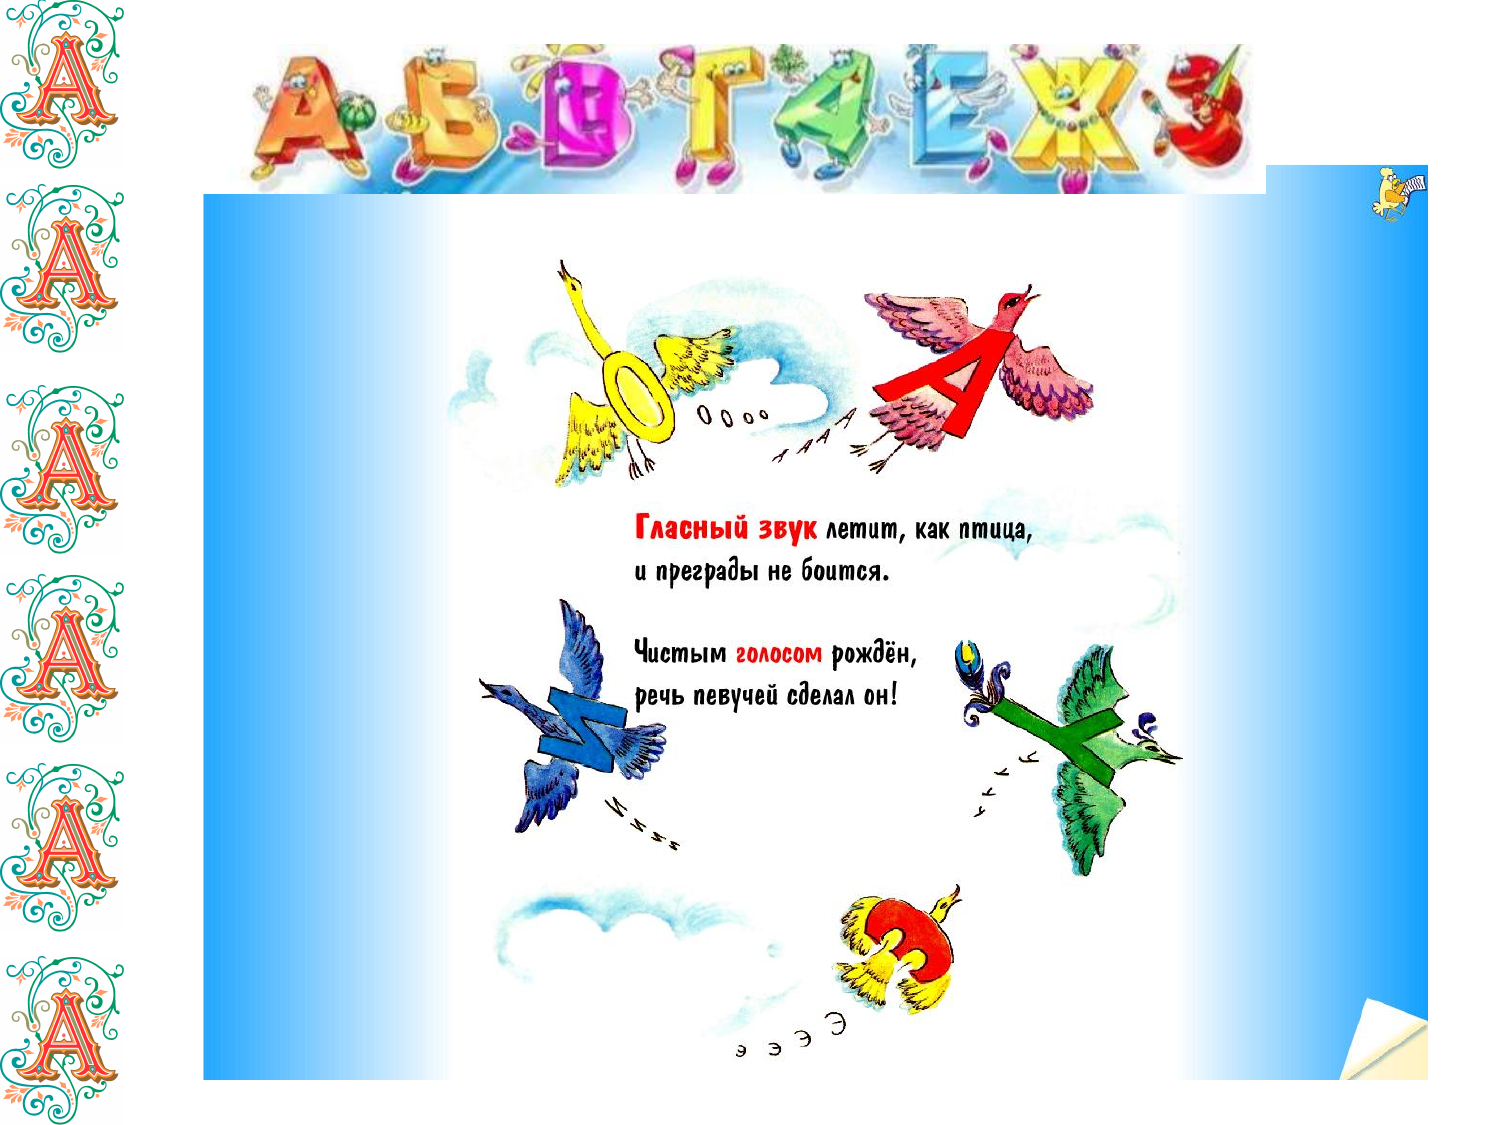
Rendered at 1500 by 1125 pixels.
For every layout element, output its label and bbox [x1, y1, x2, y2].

list [203, 160, 1429, 1081]
picture [203, 44, 1267, 195]
text_box [0, 0, 125, 1125]
